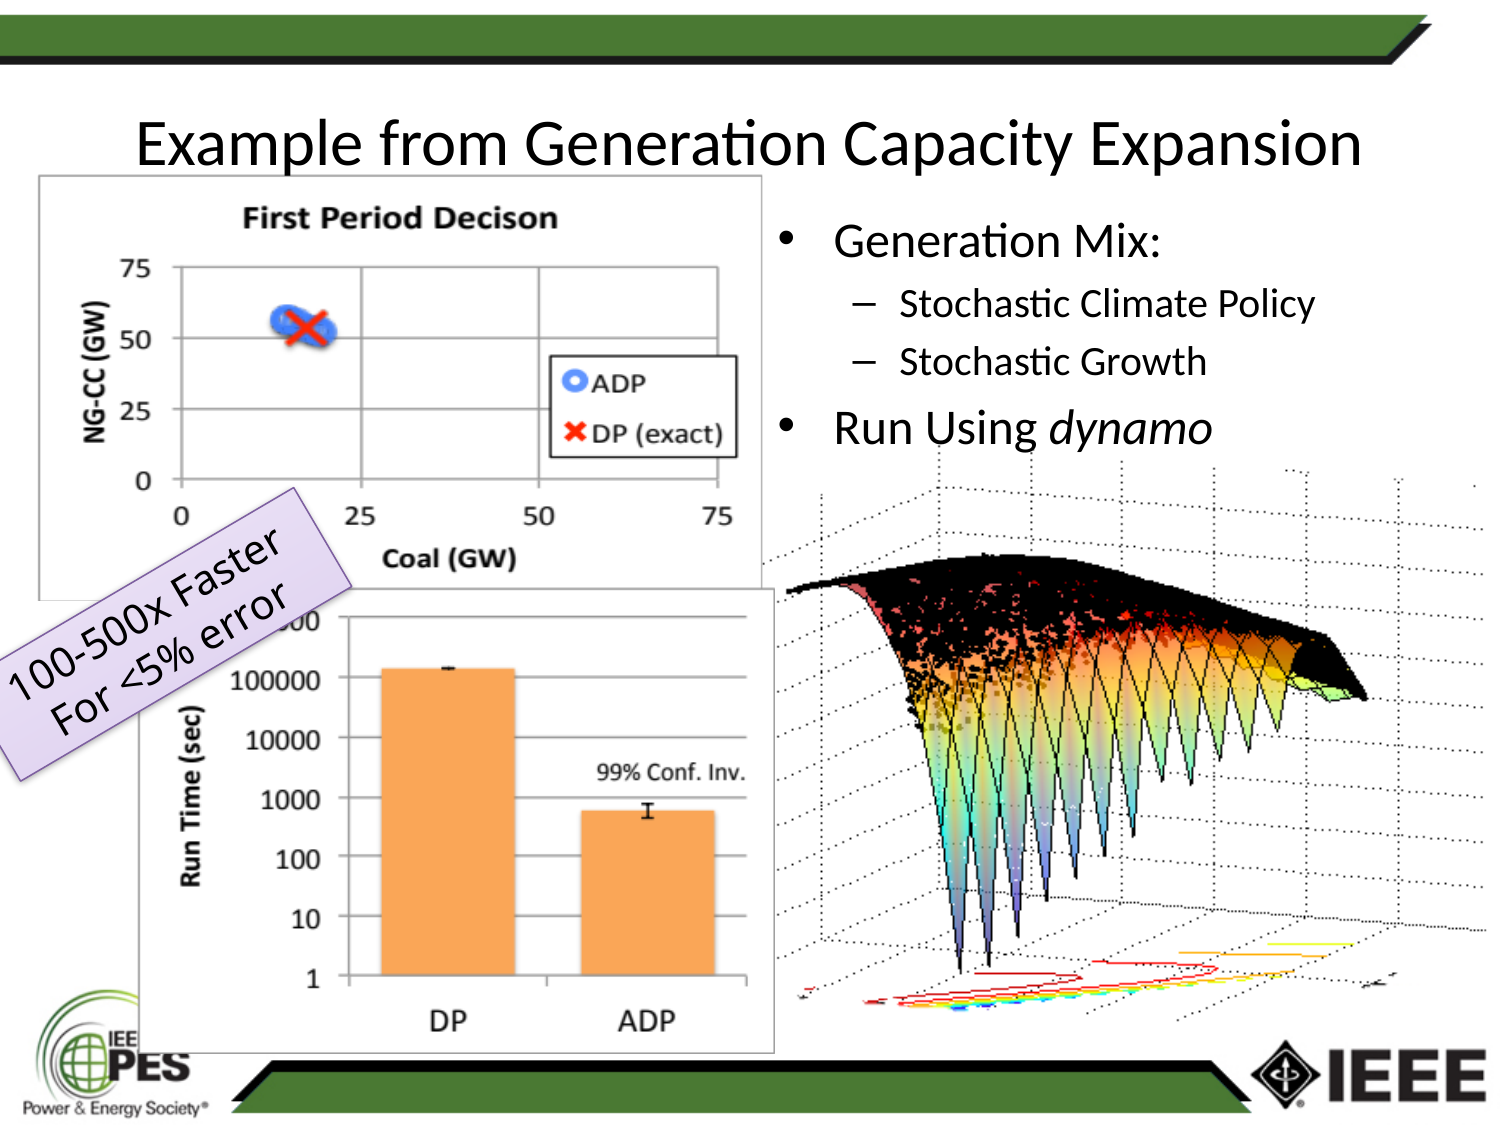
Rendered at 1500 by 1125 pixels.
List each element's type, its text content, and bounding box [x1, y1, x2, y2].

text_box 100-500x Faster For <5% error [0, 609, 132, 782]
title Example from Generation Capacity Expansion [74, 44, 1426, 199]
picture [0, 0, 1500, 1125]
list Generation Mix: Stochastic Climate Policy Stochastic Growth Run Using dynamo [766, 199, 1426, 385]
